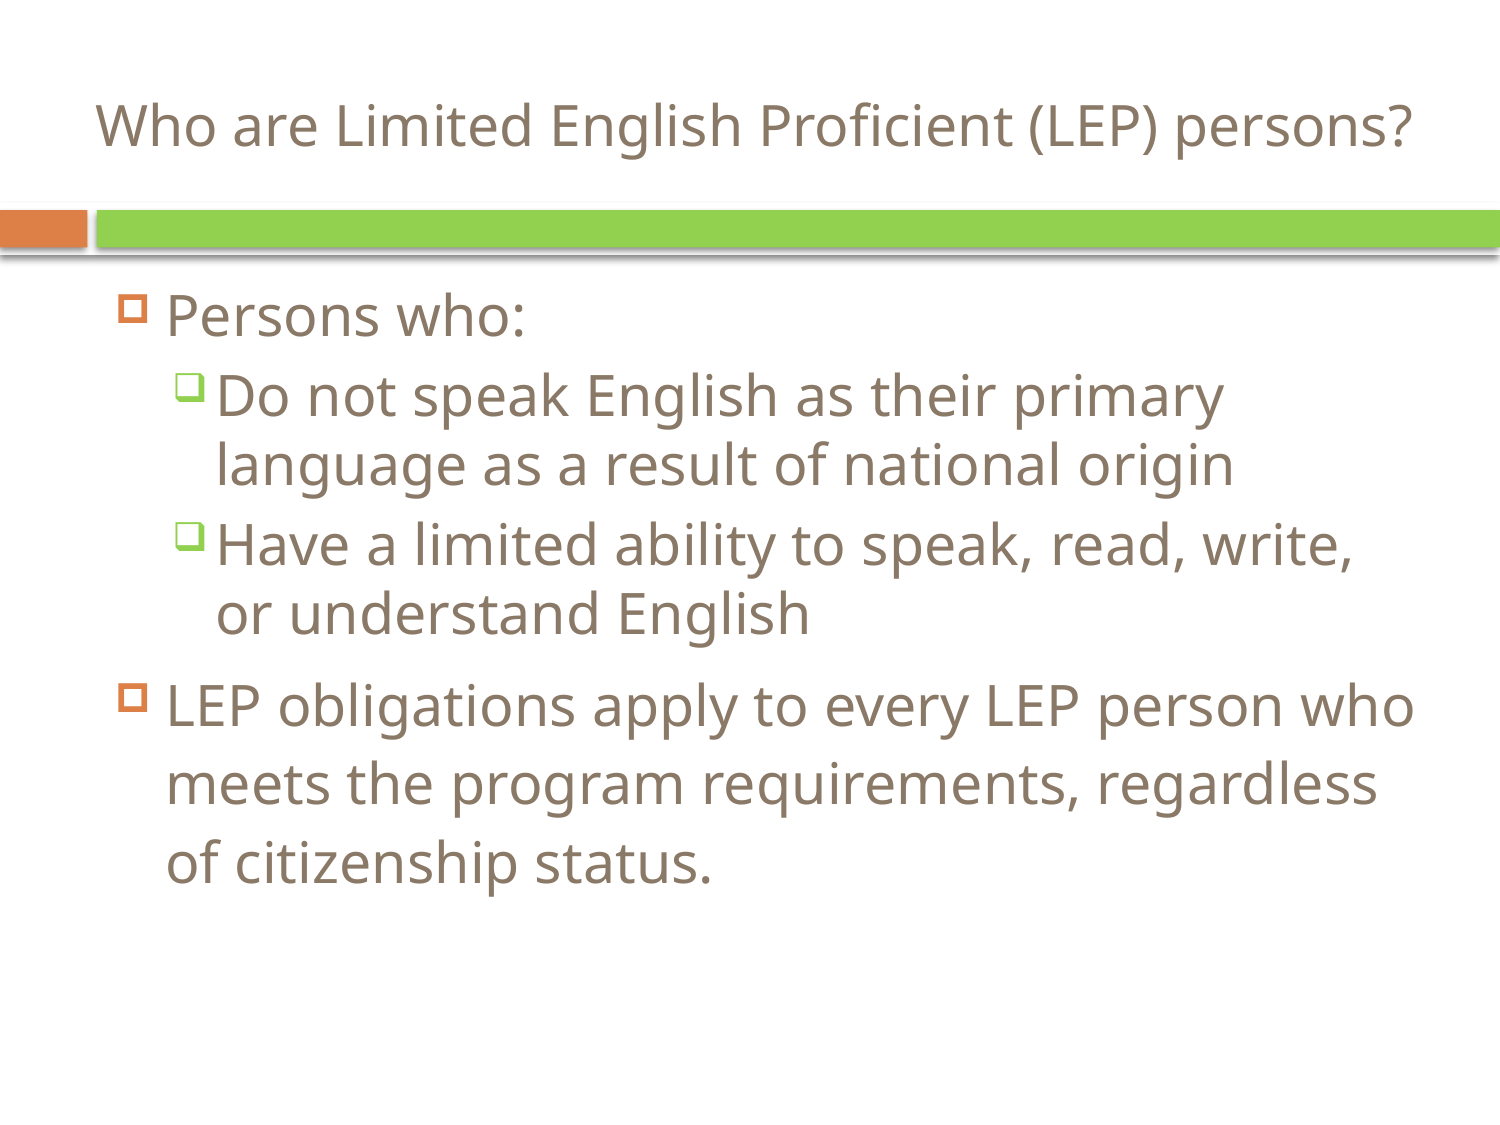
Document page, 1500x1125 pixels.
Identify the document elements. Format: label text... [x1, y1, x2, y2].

list Persons who: Do not speak English as their primary language as a result of national origin Have a limited ability to speak, read, write, or understand English LEP obligations apply to every LEP person who meets the program requirements, regardless of citizenship status. [100, 262, 1438, 1000]
title Who are Limited English Proficient (LEP) persons? [62, 37, 1438, 200]
